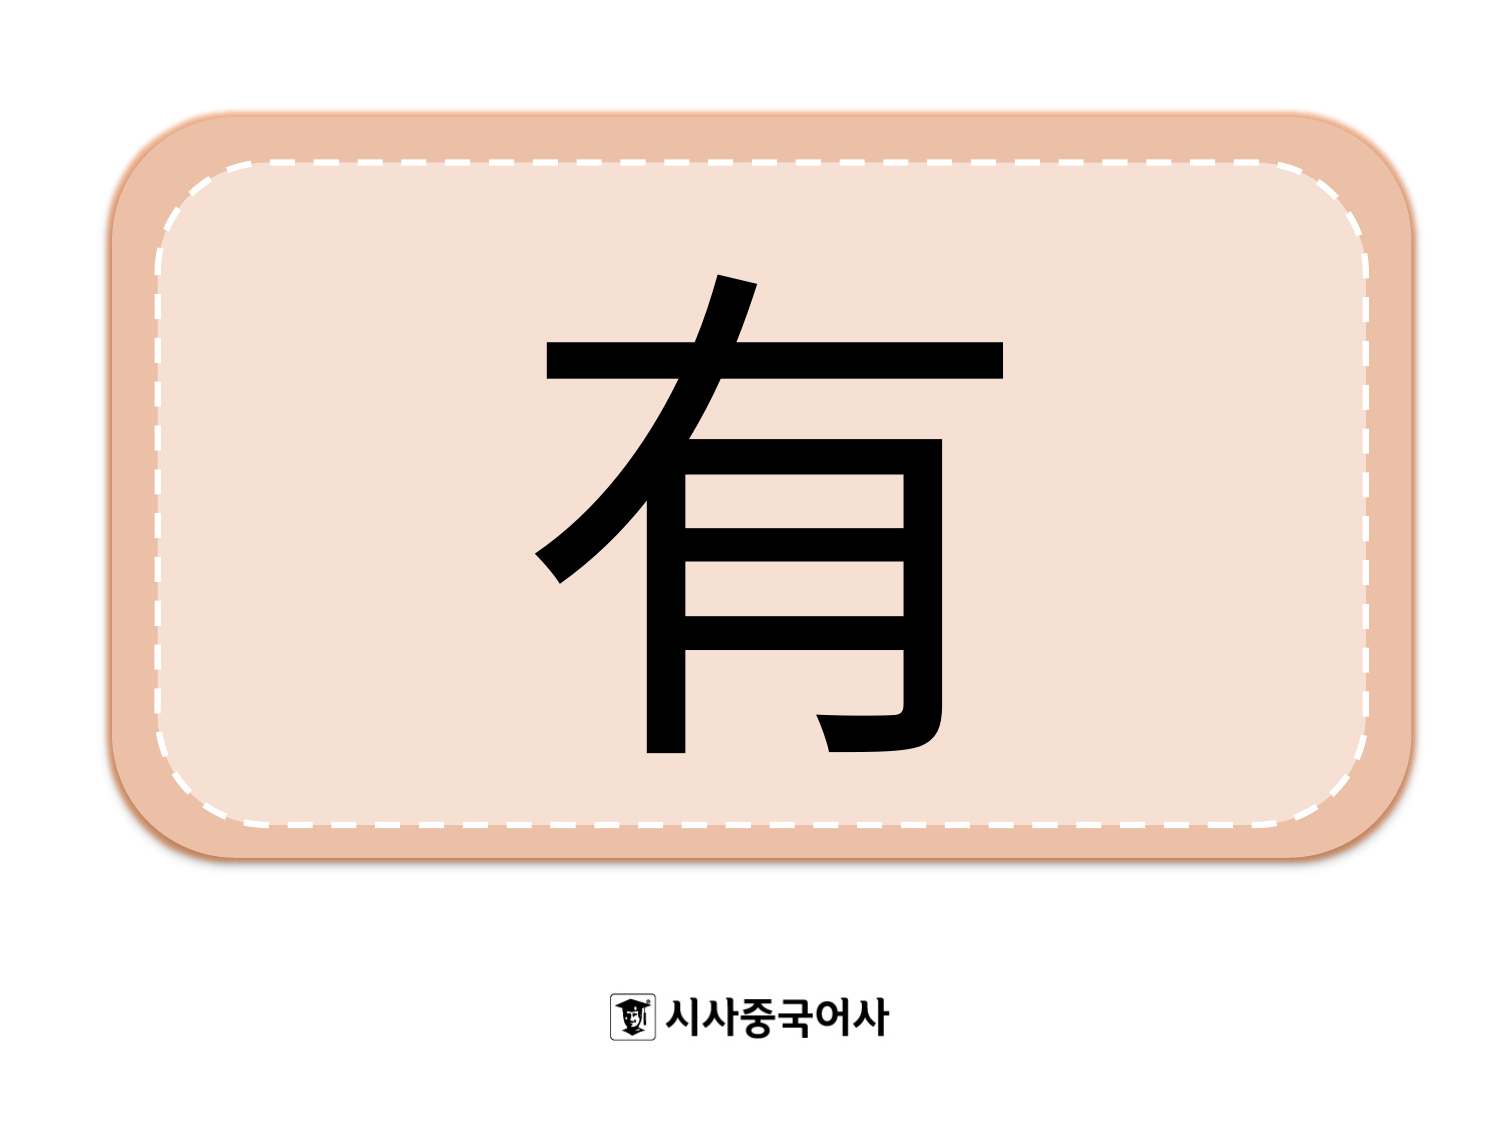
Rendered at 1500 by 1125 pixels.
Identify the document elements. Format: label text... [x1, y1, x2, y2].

text_box 有 [171, 172, 1380, 836]
text_box [162, 160, 1371, 824]
picture [602, 987, 898, 1047]
